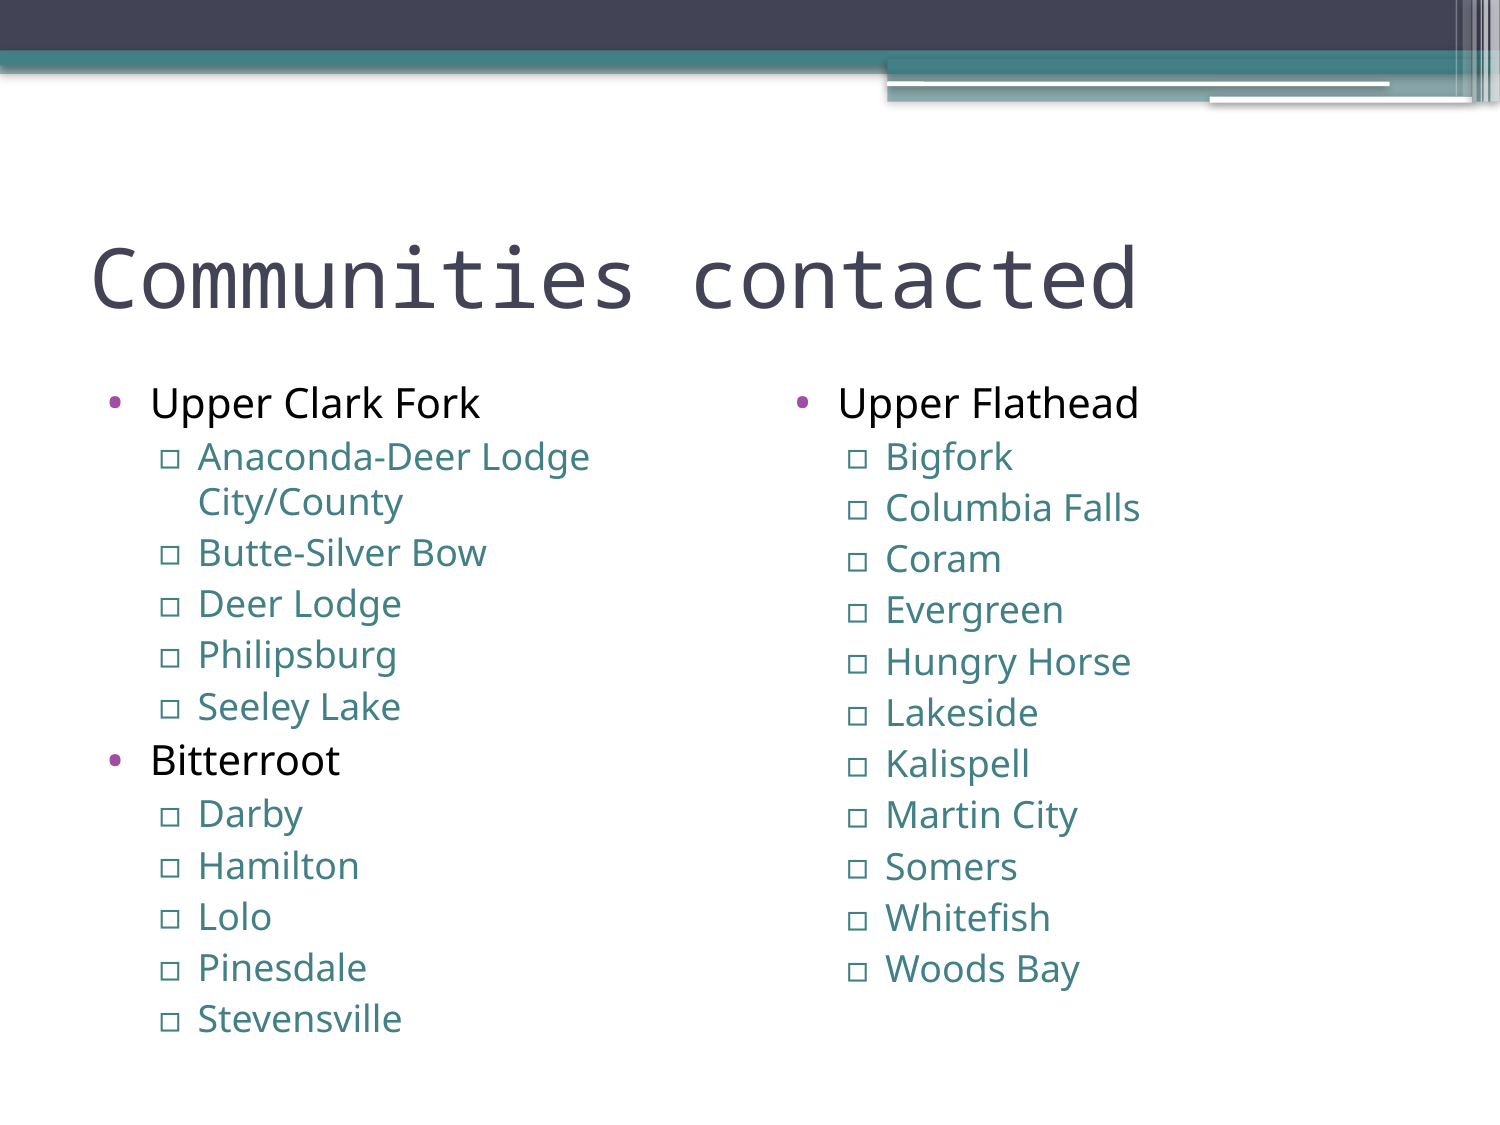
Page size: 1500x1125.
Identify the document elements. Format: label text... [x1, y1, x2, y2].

list Upper Clark Fork Anaconda-Deer Lodge City/County Butte-Silver Bow Deer Lodge Philipsburg Seeley Lake Bitterroot Darby Hamilton Lolo Pinesdale Stevensville [75, 368, 738, 1112]
list Upper Flathead Bigfork Columbia Falls Coram Evergreen Hungry Horse Lakeside Kalispell Martin City Somers Whitefish Woods Bay [762, 368, 1425, 1112]
title Communities contacted [75, 187, 1425, 363]
